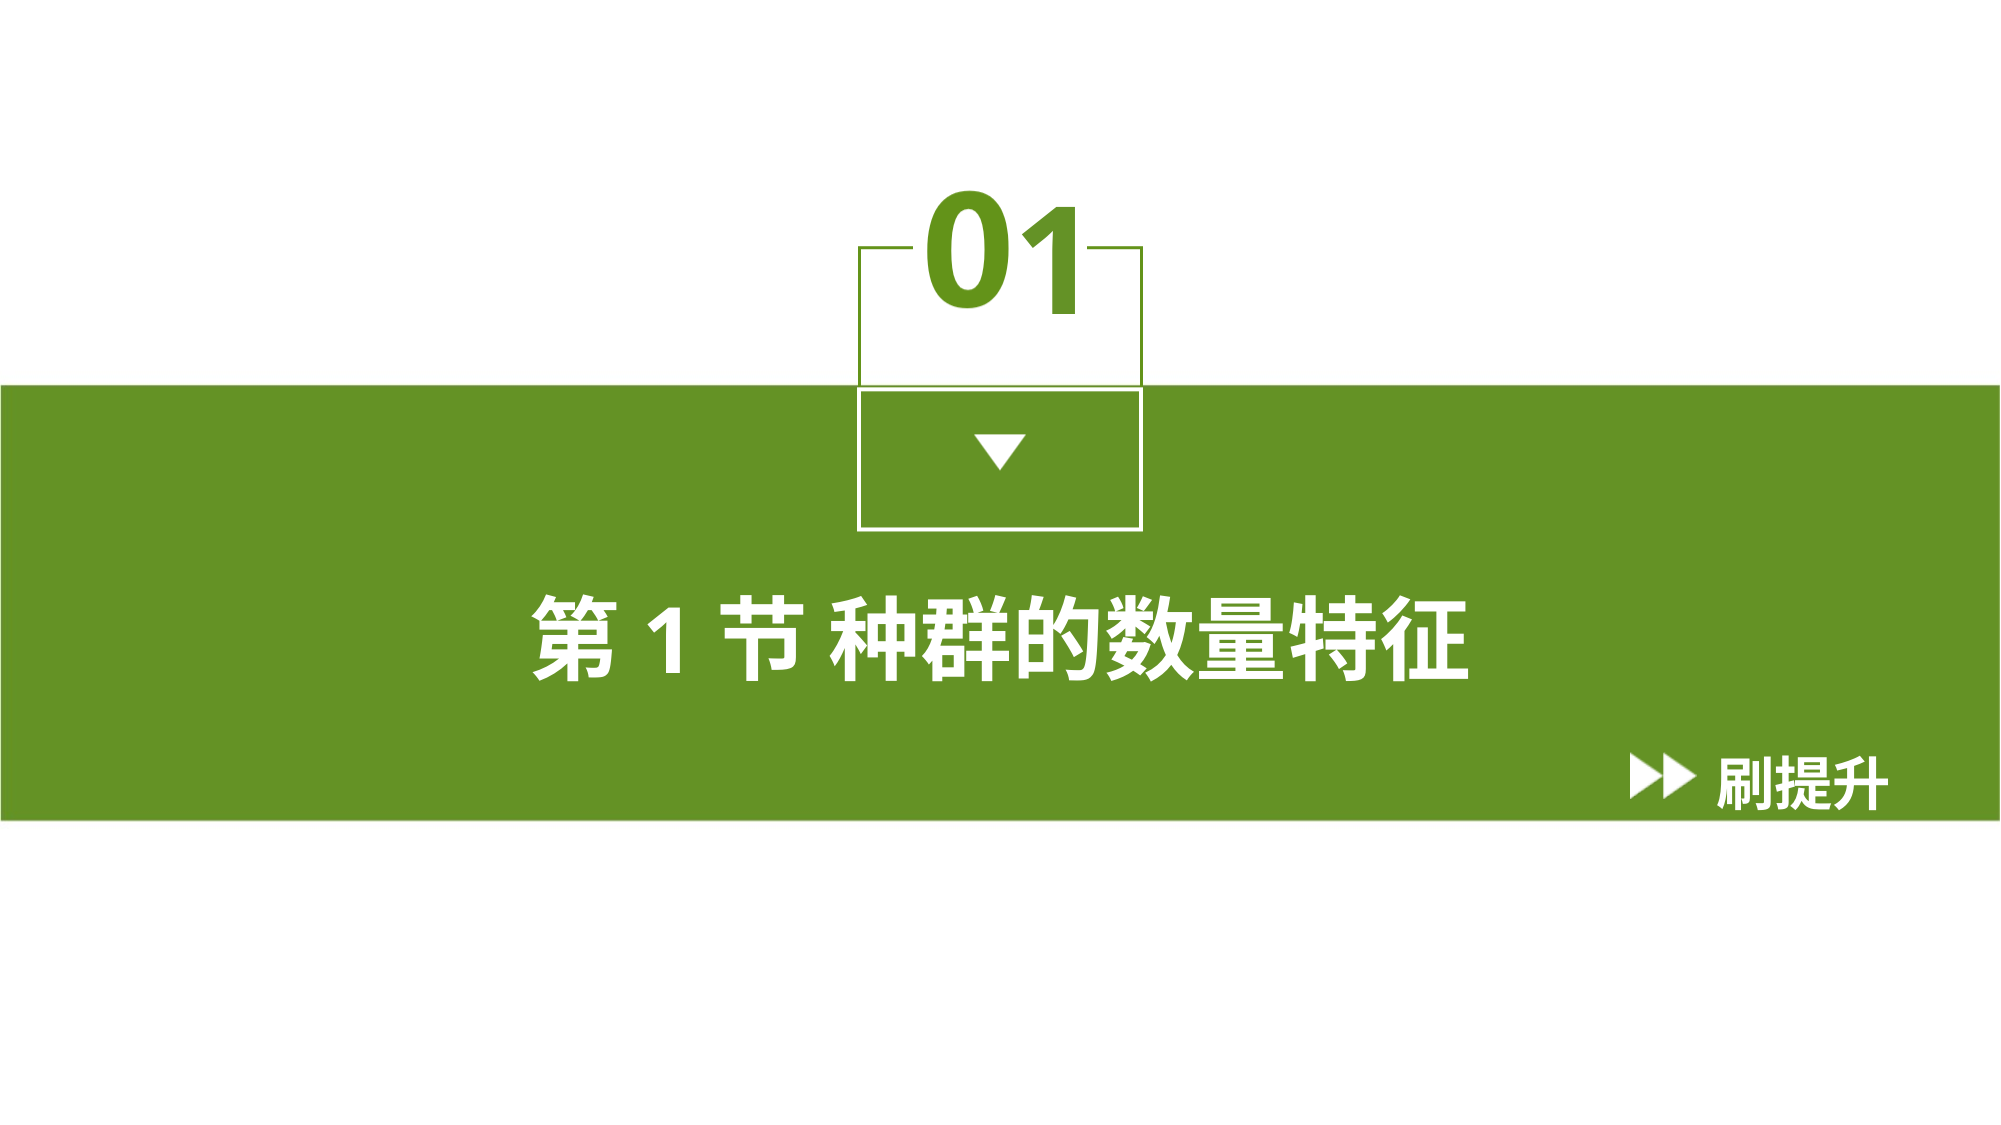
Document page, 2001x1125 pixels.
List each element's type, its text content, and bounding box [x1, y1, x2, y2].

text_box 1 [1013, 156, 1173, 353]
picture [0, 699, 2000, 1125]
picture [0, 0, 2000, 572]
text_box 第1节 种群的数量特征 [0, 572, 2000, 699]
text_box 刷提升 [1715, 718, 1997, 812]
